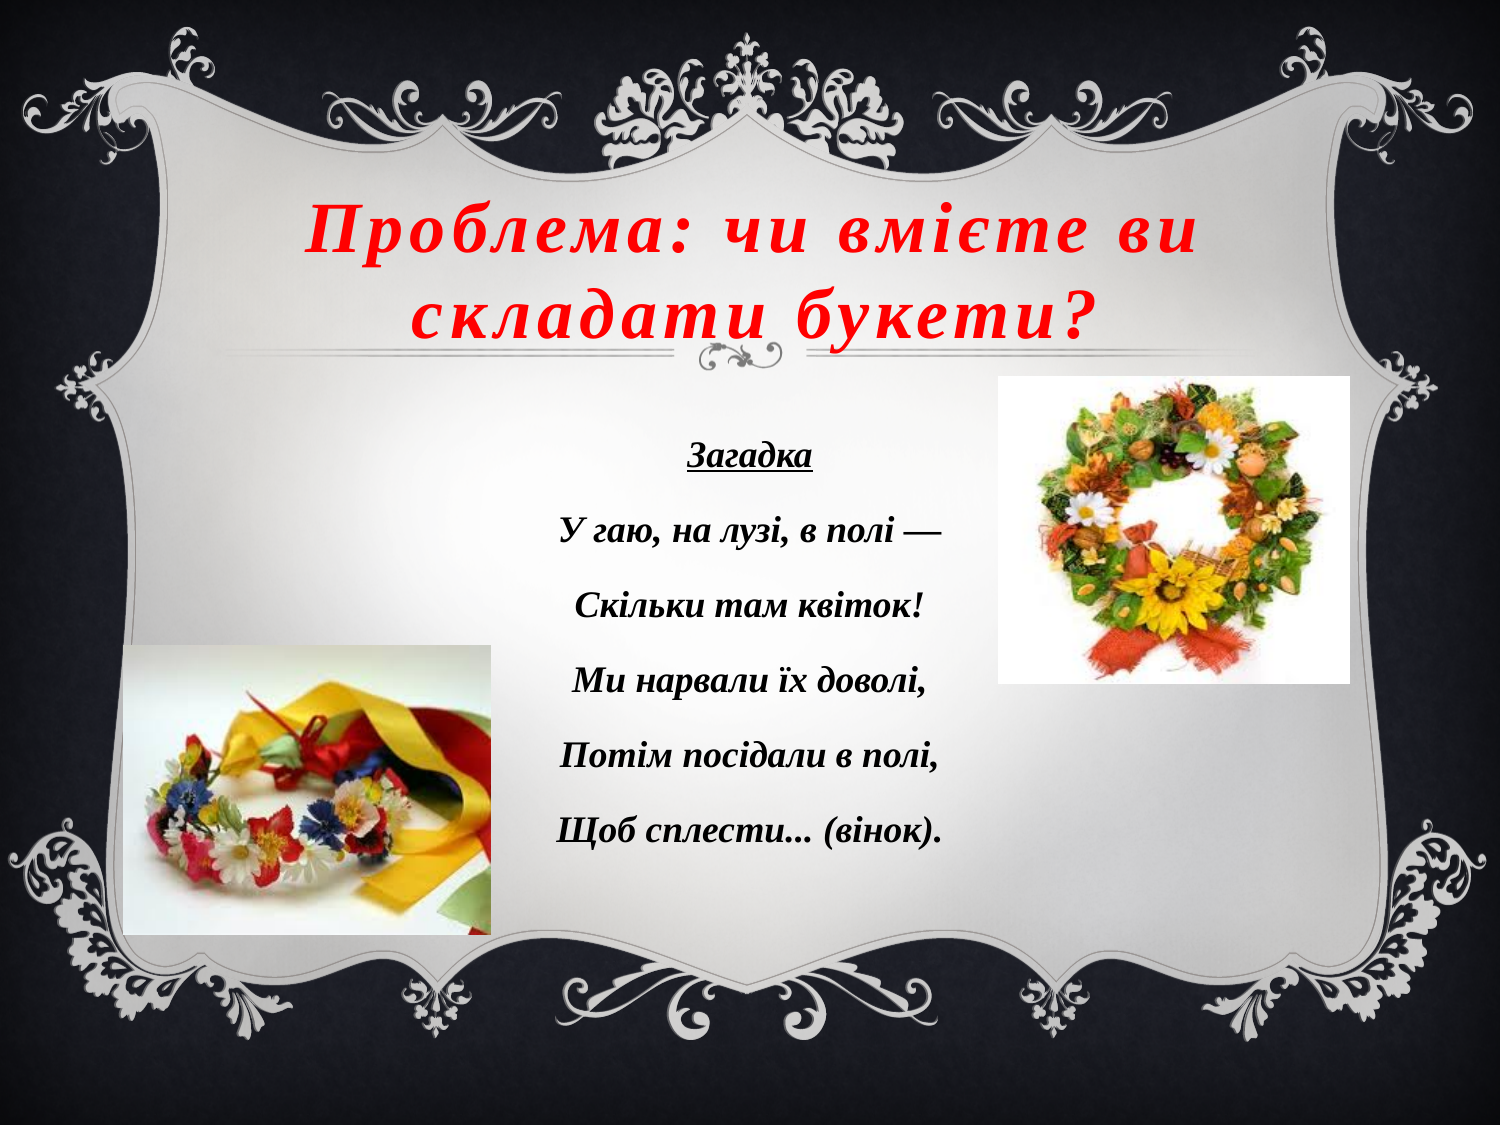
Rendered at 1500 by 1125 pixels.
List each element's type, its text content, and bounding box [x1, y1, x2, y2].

picture [0, 376, 1500, 1125]
title Проблема: чи вмієте ви складати букети? [230, 172, 1281, 361]
picture [0, 0, 1500, 265]
list Загадка У гаю, на лузі, в полі — Скільки там квіток! Ми нарвали їх доволі, Потім посідали в полі, Щоб сплести... (вінок). [225, 399, 1275, 900]
